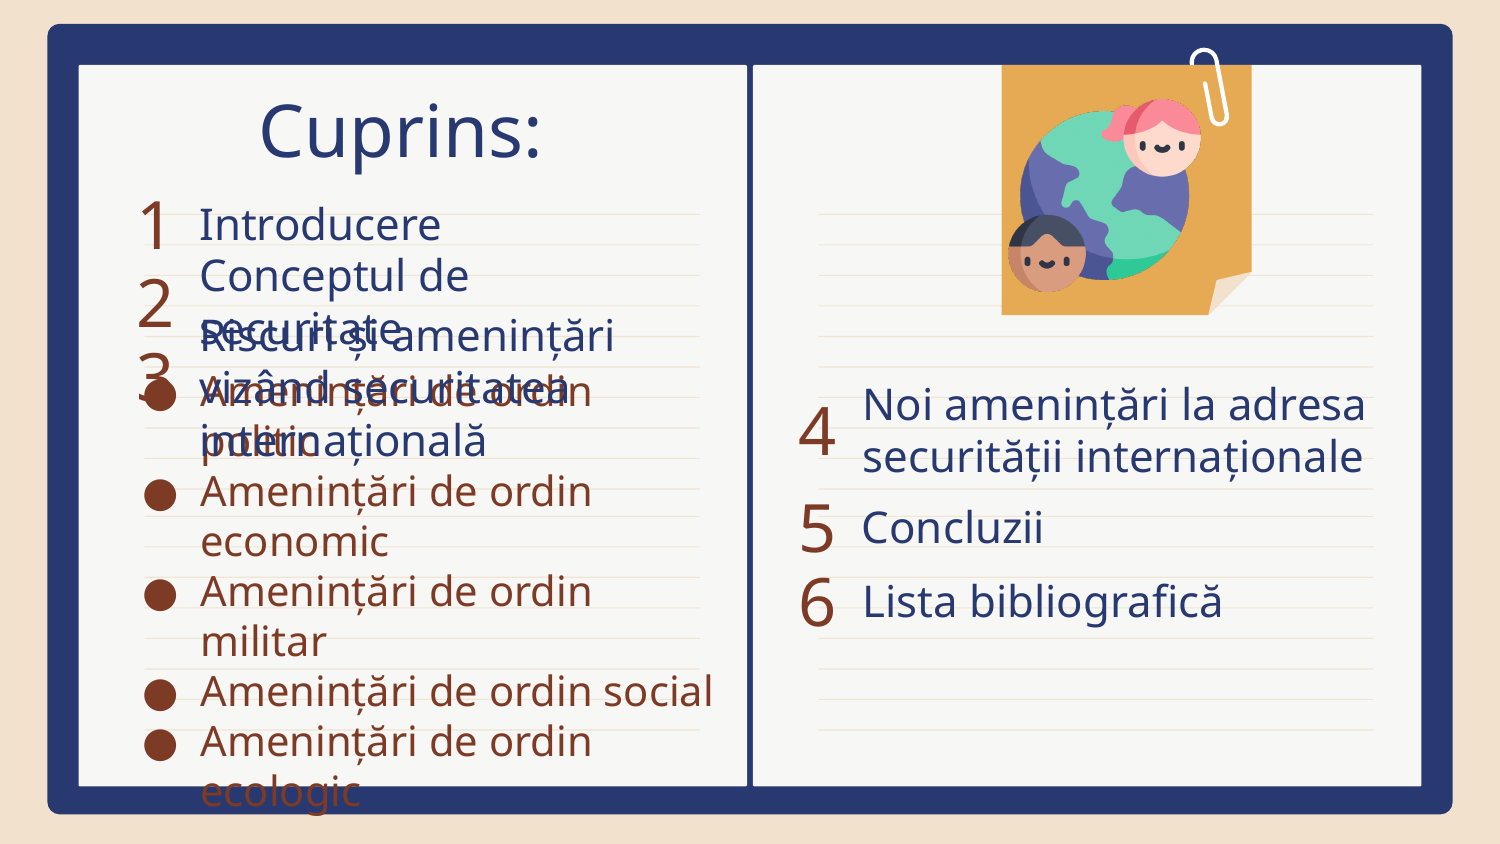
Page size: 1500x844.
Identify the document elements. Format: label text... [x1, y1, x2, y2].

title 4 [763, 371, 872, 468]
title 6 [763, 542, 872, 657]
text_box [1001, 47, 1252, 316]
picture [1008, 99, 1201, 292]
title Concluzii [846, 482, 1280, 556]
title Introducere [210, 192, 618, 257]
title 1 [101, 192, 210, 243]
title 3 [101, 317, 210, 432]
title 5 [763, 468, 872, 542]
title Riscuri și amenințări vizând securitatea internațională [184, 343, 743, 430]
title Conceptul de securitate [184, 257, 618, 343]
title 2 [101, 243, 210, 317]
title Noi amenințări la adresa securității internaționale [872, 385, 1406, 473]
title Lista bibliografică [847, 556, 1406, 643]
title Cuprins: [96, 65, 706, 192]
subtitle Amenințări de ordin politic Amenințări de ordin economic Amenințări de ordin militar Amenințări de ordin social Amenințări de ordin ecologic [110, 445, 733, 735]
